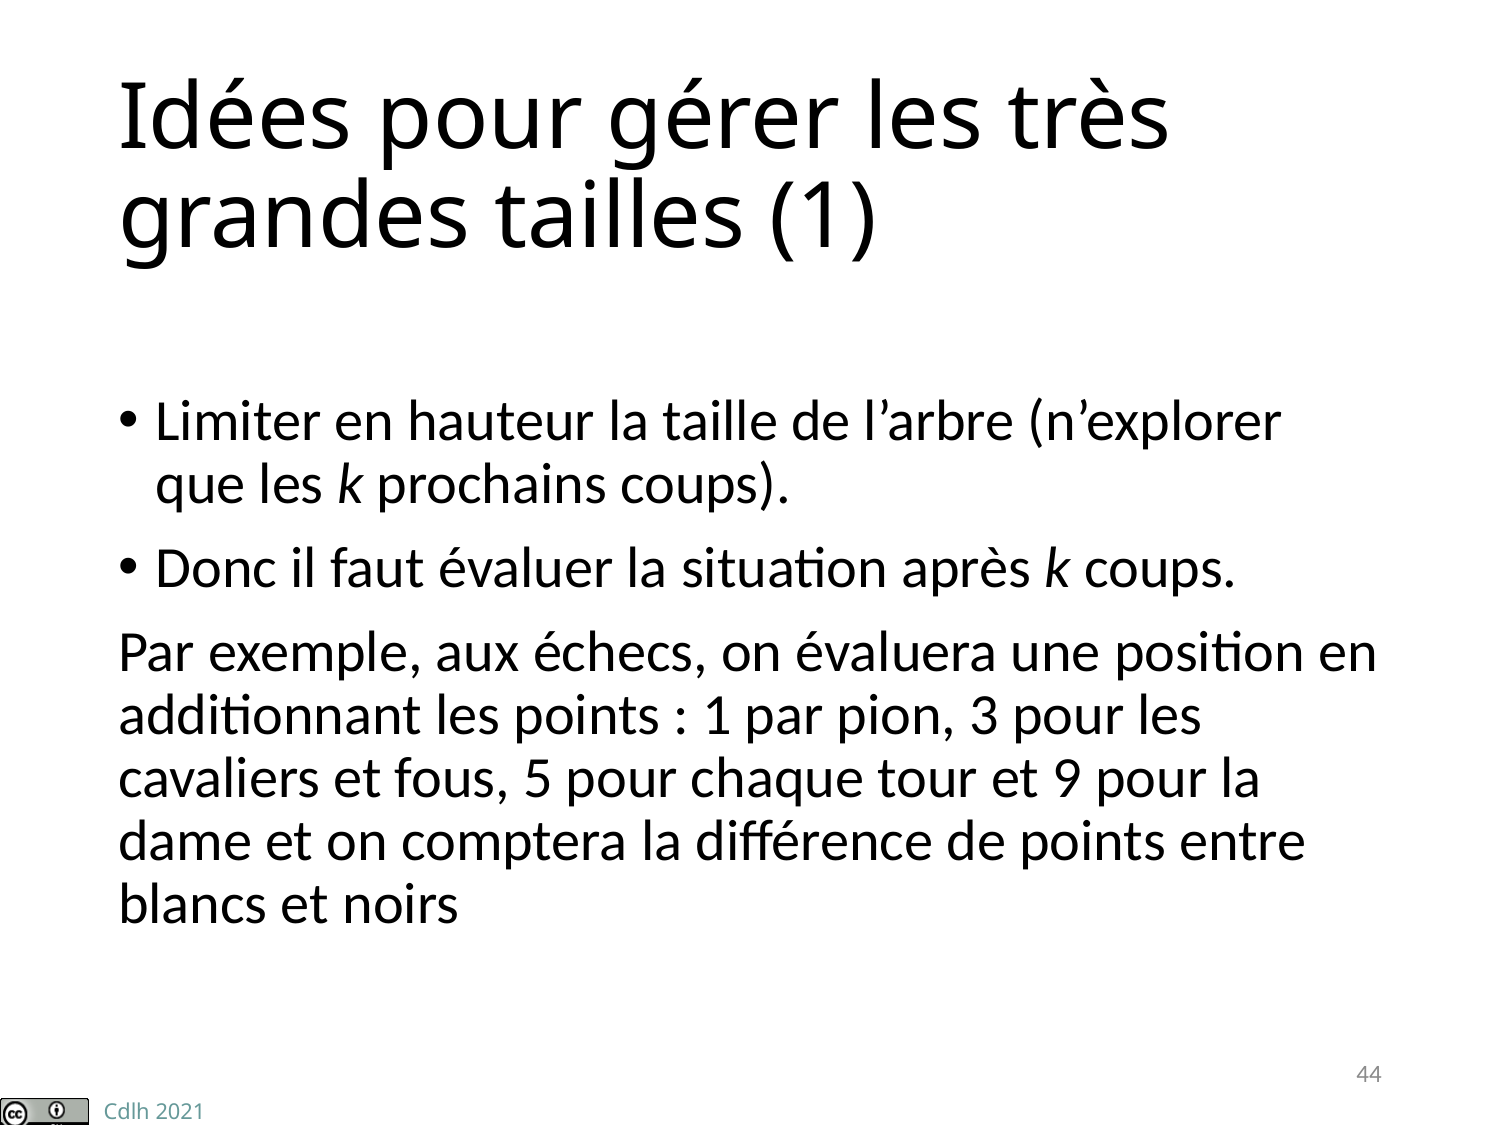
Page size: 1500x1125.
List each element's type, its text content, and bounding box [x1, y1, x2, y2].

picture [0, 1098, 89, 1125]
title Idées pour gérer les très grandes tailles (1) [103, 59, 1397, 278]
slide_number 44 [1059, 1042, 1397, 1103]
list Limiter en hauteur la taille de l’arbre (n’explorer que les k prochains coups). Donc il faut évaluer la situation après k coups. Par exemple, aux échecs, on évaluera une position en additionnant les points : 1 par pion, 3 pour les cavaliers et fous, 5 pour chaque tour et 9 pour la dame et on comptera la différence de points entre blancs et noirs [103, 383, 1397, 1097]
